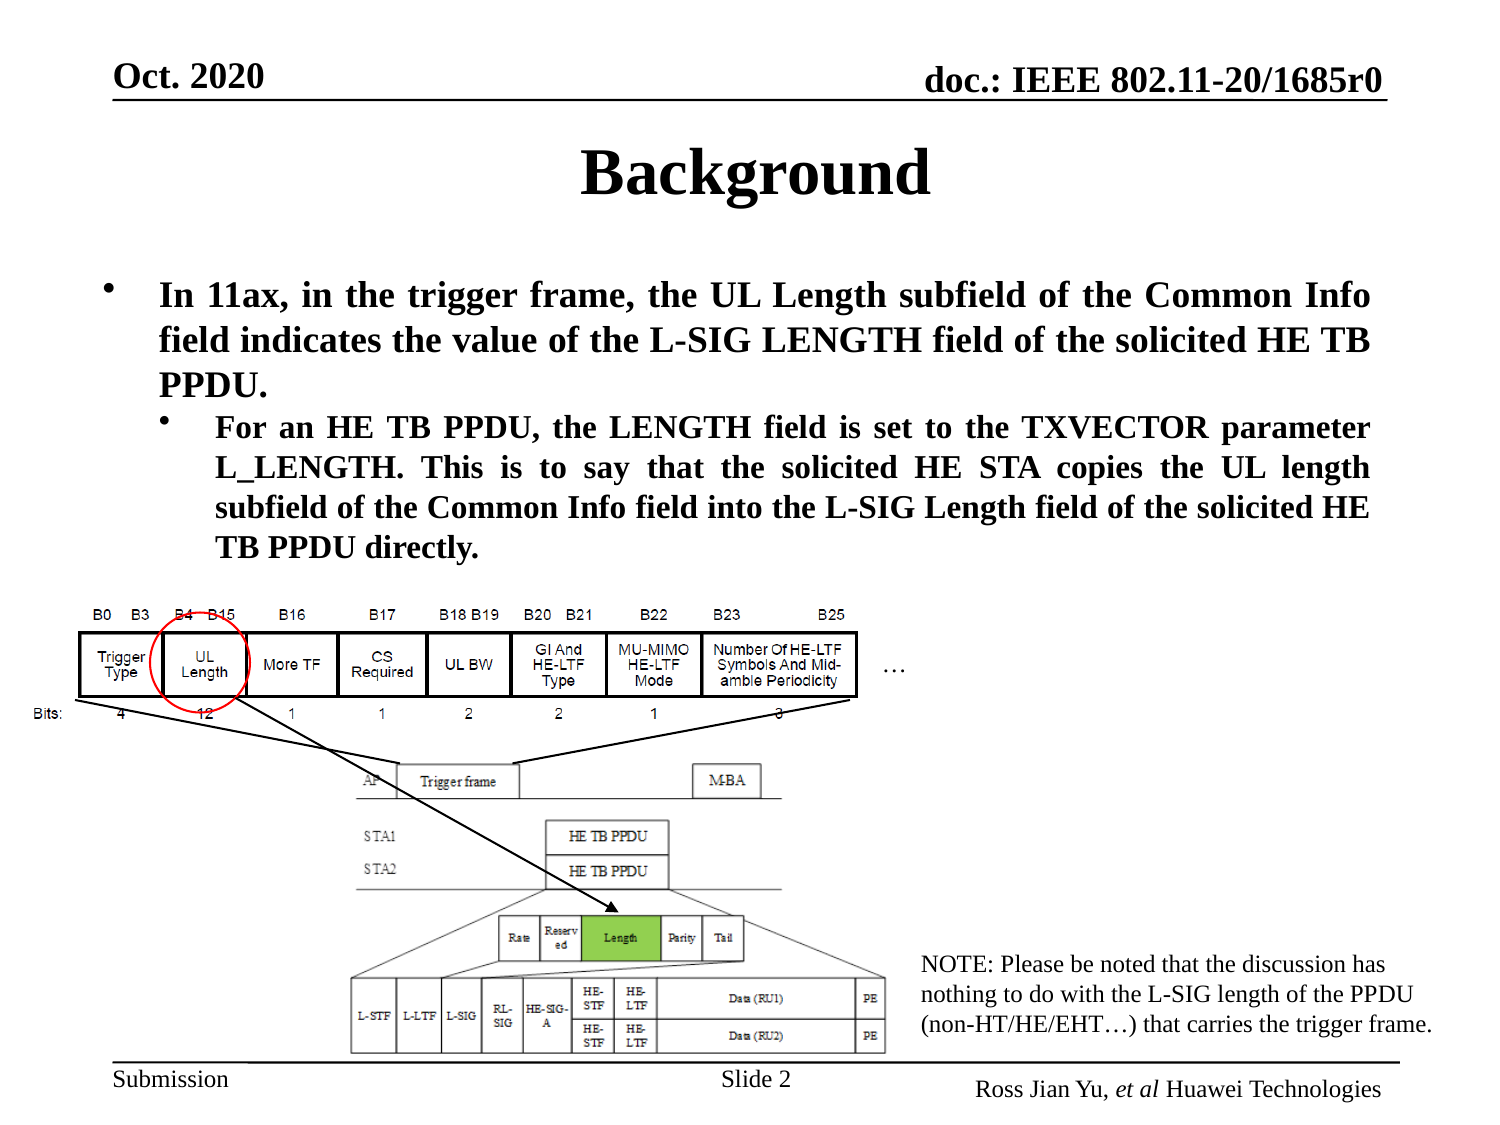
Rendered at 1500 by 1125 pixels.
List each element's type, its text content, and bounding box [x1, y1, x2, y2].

title Background [99, 123, 1413, 212]
text_box … [871, 639, 938, 685]
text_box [621, 699, 851, 764]
list In 11ax, in the trigger frame, the UL Length subfield of the Common Info field indicates the value of the L-SIG LENGTH field of the solicited HE TB PPDU. For an HE TB PPDU, the LENGTH field is set to the TXVECTOR parameter L_LENGTH. This is to say that the solicited HE STA copies the UL length subfield of the Common Info field into the L-SIG Length field of the solicited HE TB PPDU directly. [87, 262, 1388, 1038]
text_box NOTE: Please be noted that the discussion has nothing to do with the L-SIG length of the PPDU (non-HT/HE/EHT…) that carries the trigger frame. [906, 940, 1481, 1045]
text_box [235, 697, 619, 913]
slide_number Slide 2 [712, 1064, 800, 1093]
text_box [74, 699, 231, 764]
picture [24, 587, 868, 738]
picture [349, 761, 888, 1056]
